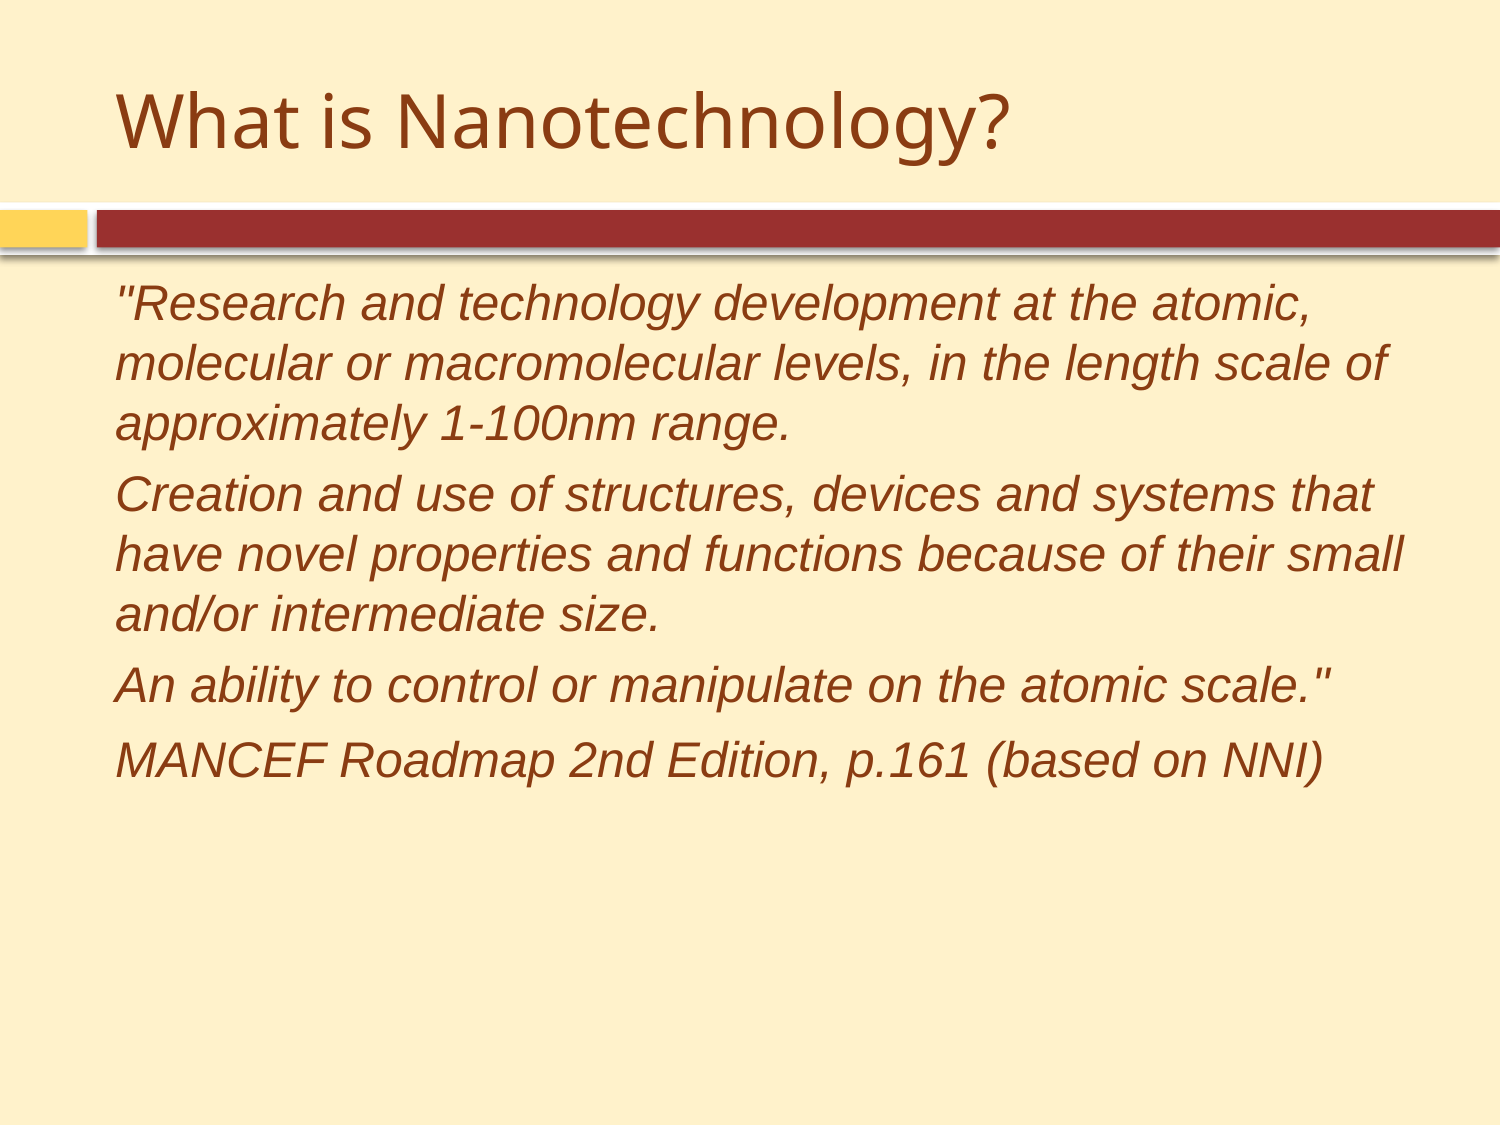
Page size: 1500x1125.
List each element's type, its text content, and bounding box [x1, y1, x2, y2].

title What is Nanotechnology? [100, 37, 1438, 200]
list "Research and technology development at the atomic, molecular or macromolecular levels, in the length scale of approximately 1-100nm range. Creation and use of structures, devices and systems that have novel properties and functions because of their small and/or intermediate size. An ability to control or manipulate on the atomic scale." MANCEF Roadmap 2nd Edition, p.161 (based on NNI) [100, 262, 1438, 1000]
